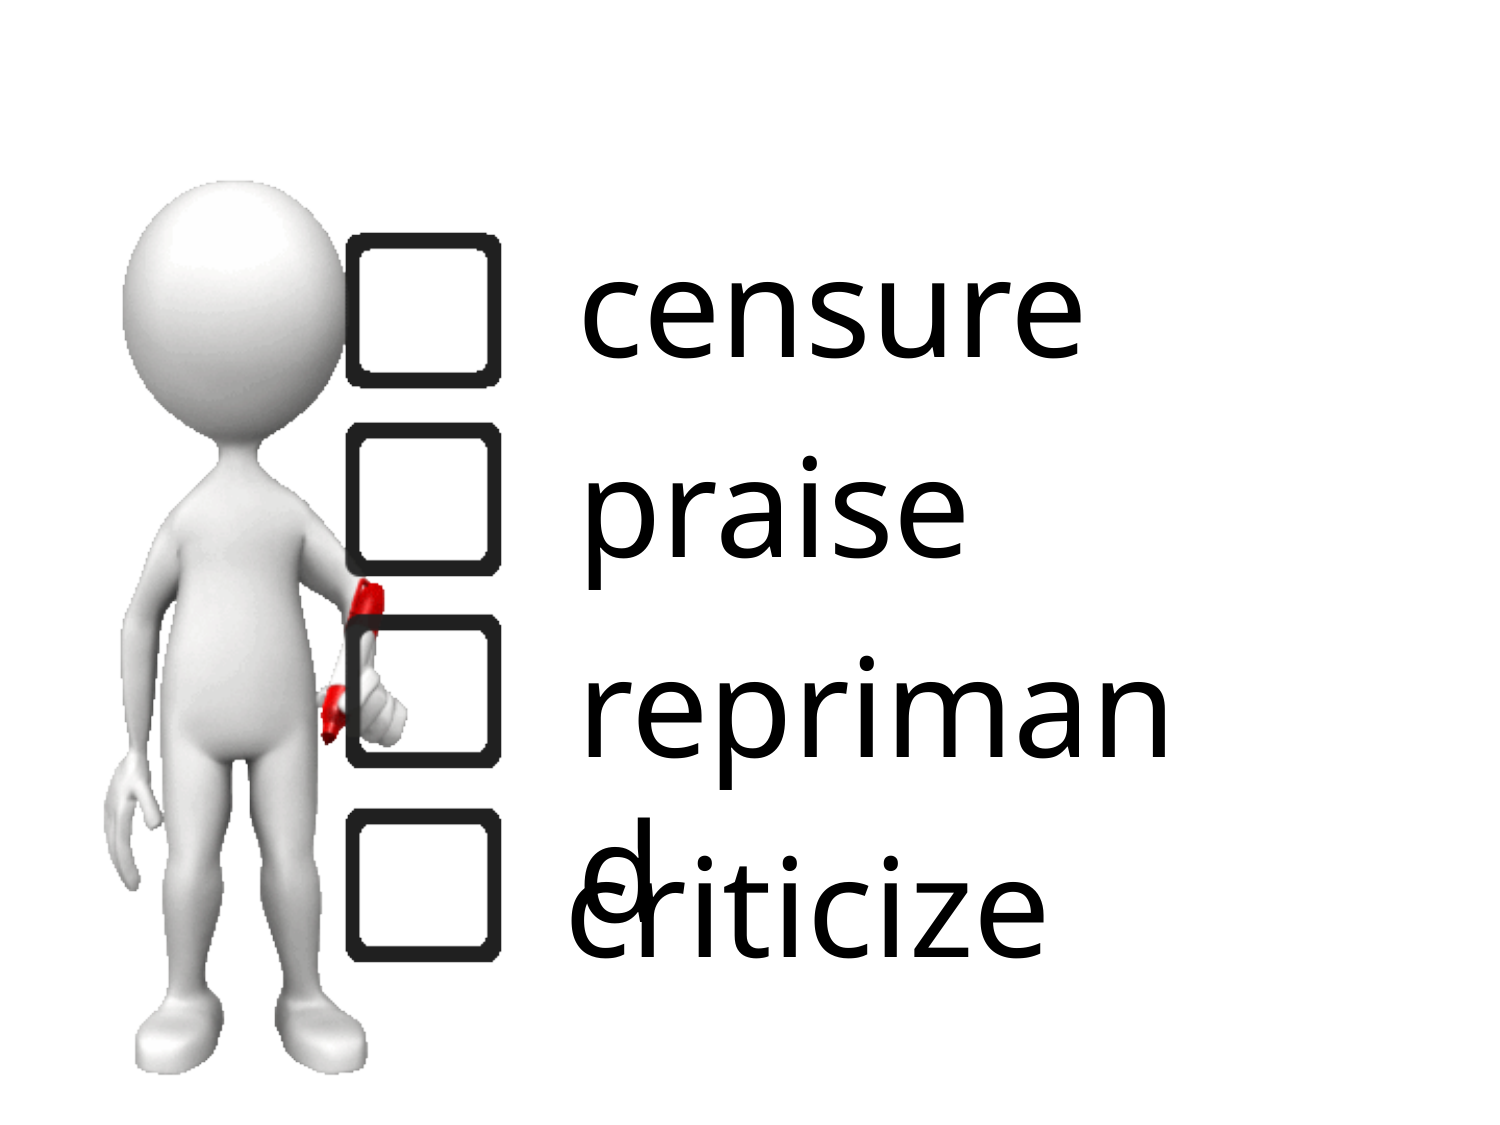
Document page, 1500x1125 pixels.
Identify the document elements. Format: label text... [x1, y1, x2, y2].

text_box reprimand [604, 612, 1275, 812]
picture [0, 162, 601, 1125]
text_box censure [604, 212, 1275, 393]
text_box praise [604, 412, 1275, 593]
text_box criticize [604, 812, 1375, 993]
